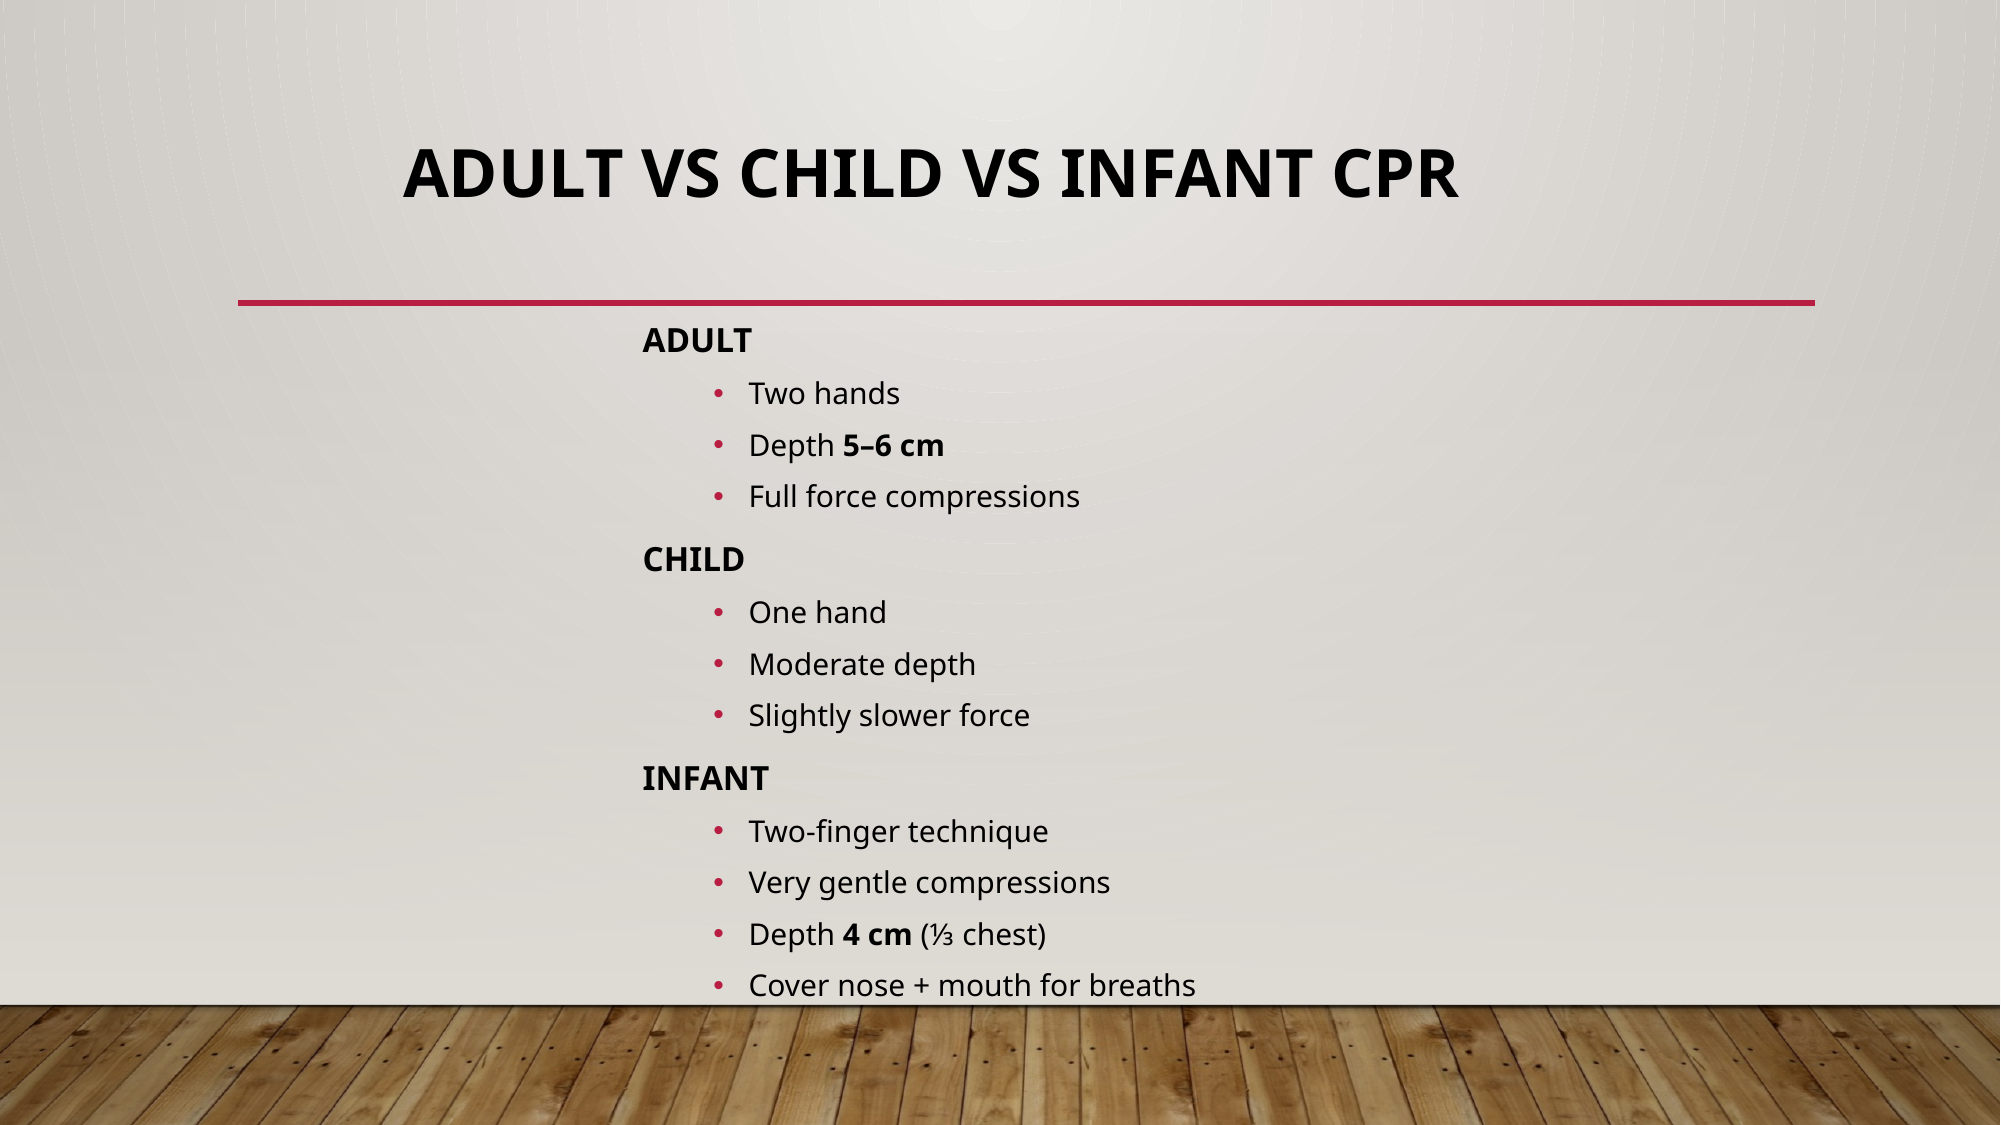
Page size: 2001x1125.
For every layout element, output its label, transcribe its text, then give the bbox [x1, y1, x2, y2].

list ADULT Two hands Depth 5–6 cm Full force compressions CHILD One hand Moderate depth Slightly slower force INFANT Two-finger technique Very gentle compressions Depth 4 cm (⅓ chest) Cover nose + mouth for breaths [627, 304, 1863, 1016]
title Adult vs Child vs Infant CPR [238, 131, 1814, 305]
picture [0, 1005, 2000, 1125]
